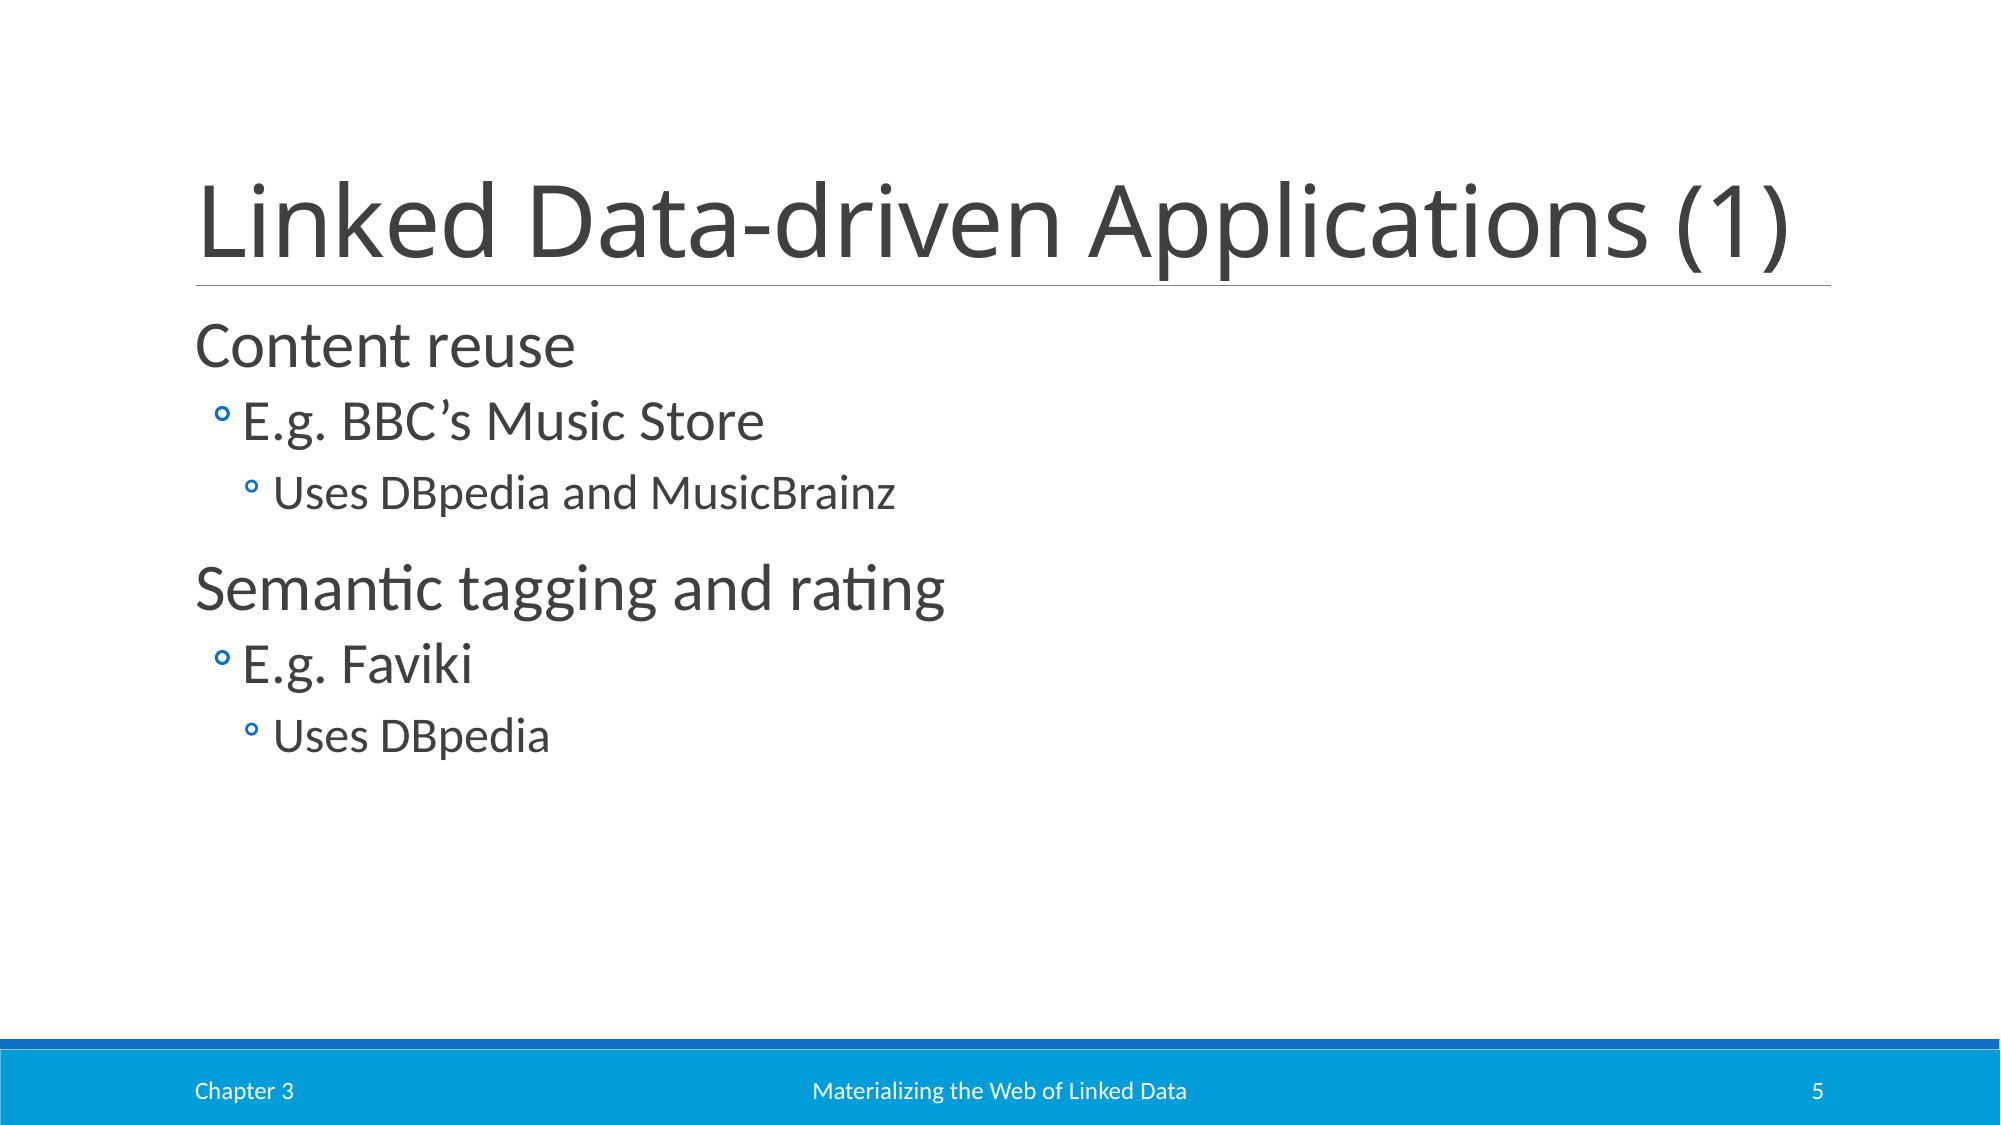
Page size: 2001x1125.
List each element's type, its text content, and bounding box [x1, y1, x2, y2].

slide_number 5 [1624, 1059, 1840, 1120]
slide_number Chapter 3 [180, 1059, 586, 1120]
title Linked Data-driven Applications (1) [180, 47, 1830, 285]
list Content reuse E.g. BBC’s Music Store Uses DBpedia and MusicBrainz Semantic tagging and rating E.g. Faviki Uses DBpedia [180, 302, 1830, 963]
footer Materializing the Web of Linked Data [604, 1059, 1396, 1120]
